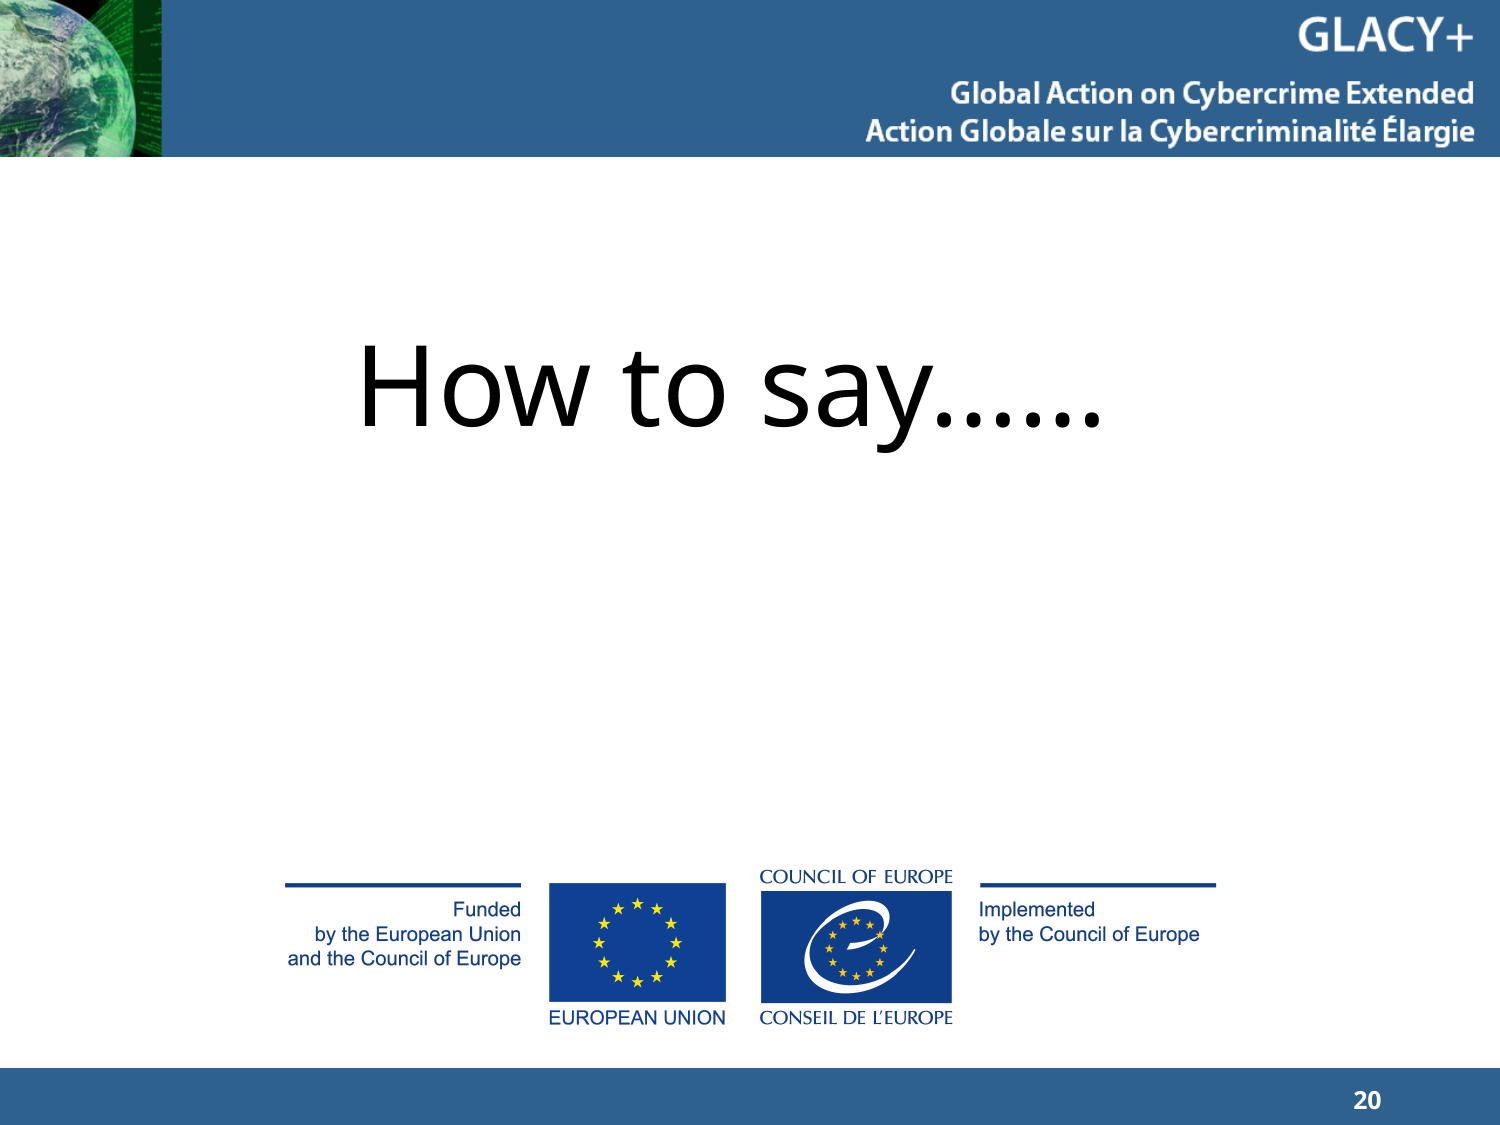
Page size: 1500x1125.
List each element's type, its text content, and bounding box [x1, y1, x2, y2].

title How to say…… [0, 313, 1463, 458]
picture [283, 868, 1217, 1026]
slide_number 20 [1059, 1071, 1397, 1125]
picture [0, 0, 1500, 157]
